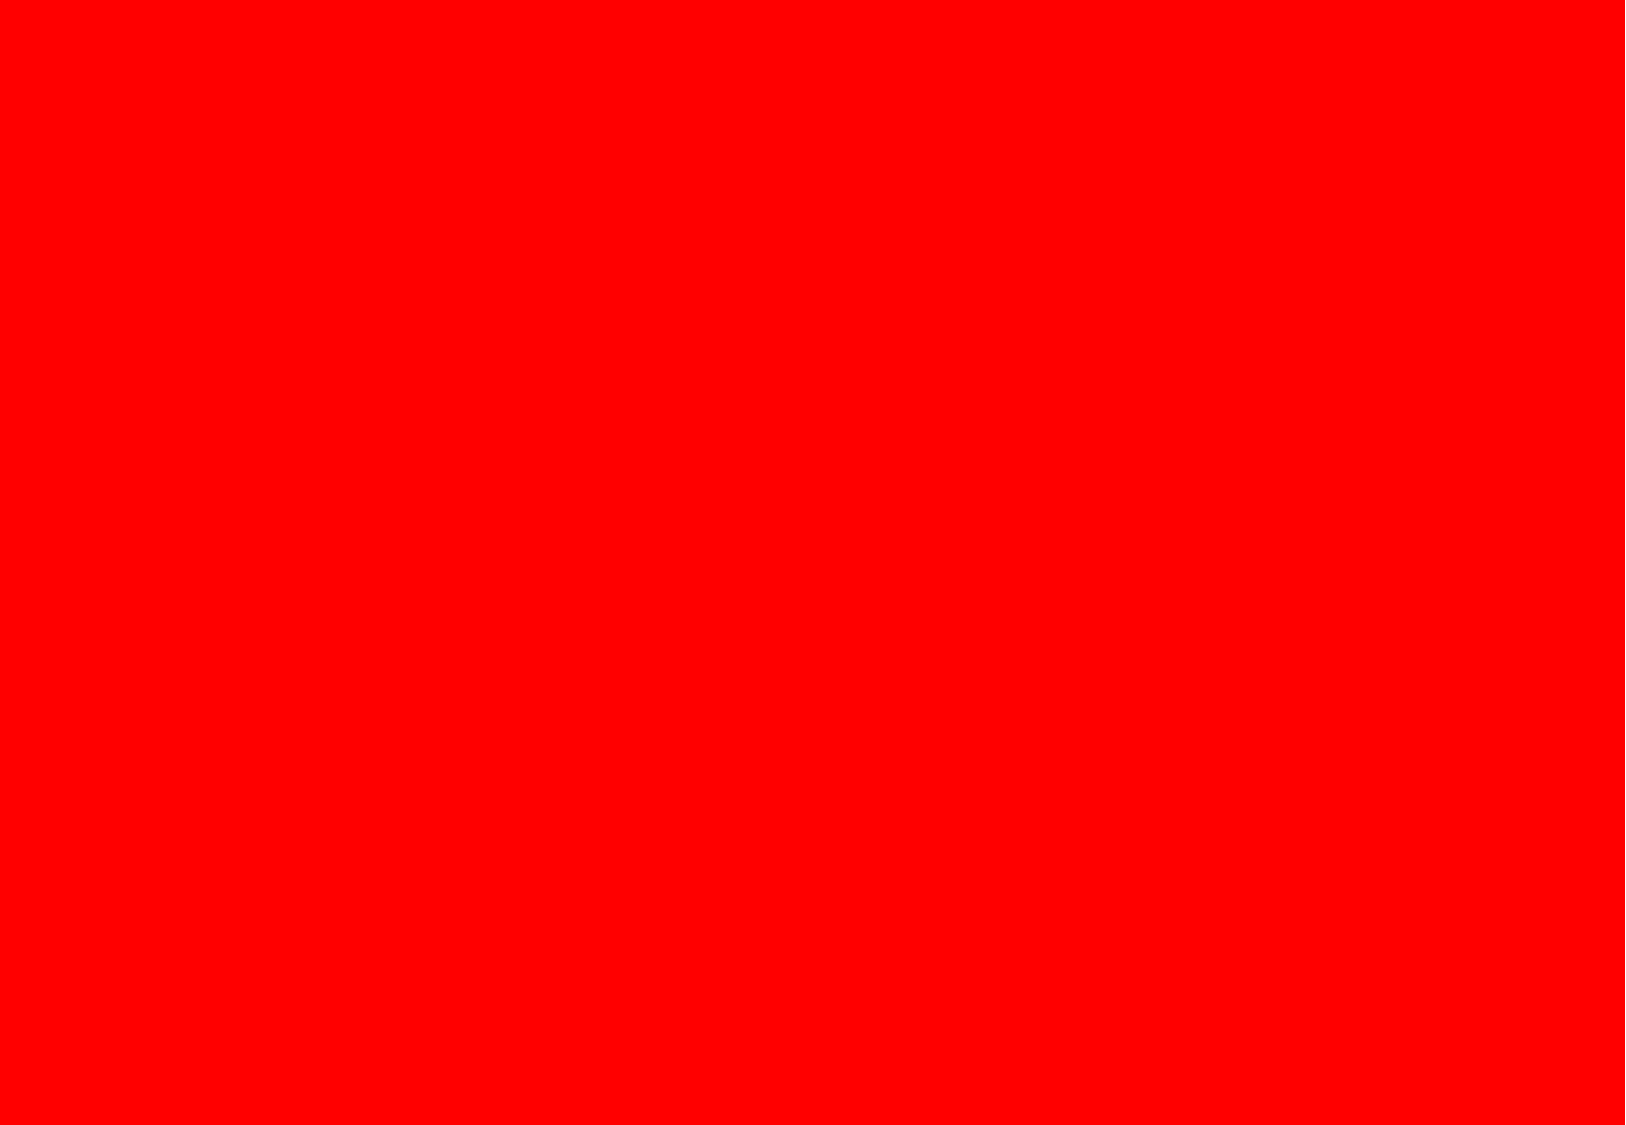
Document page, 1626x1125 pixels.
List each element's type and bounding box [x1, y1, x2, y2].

text_box [0, 0, 1625, 1125]
